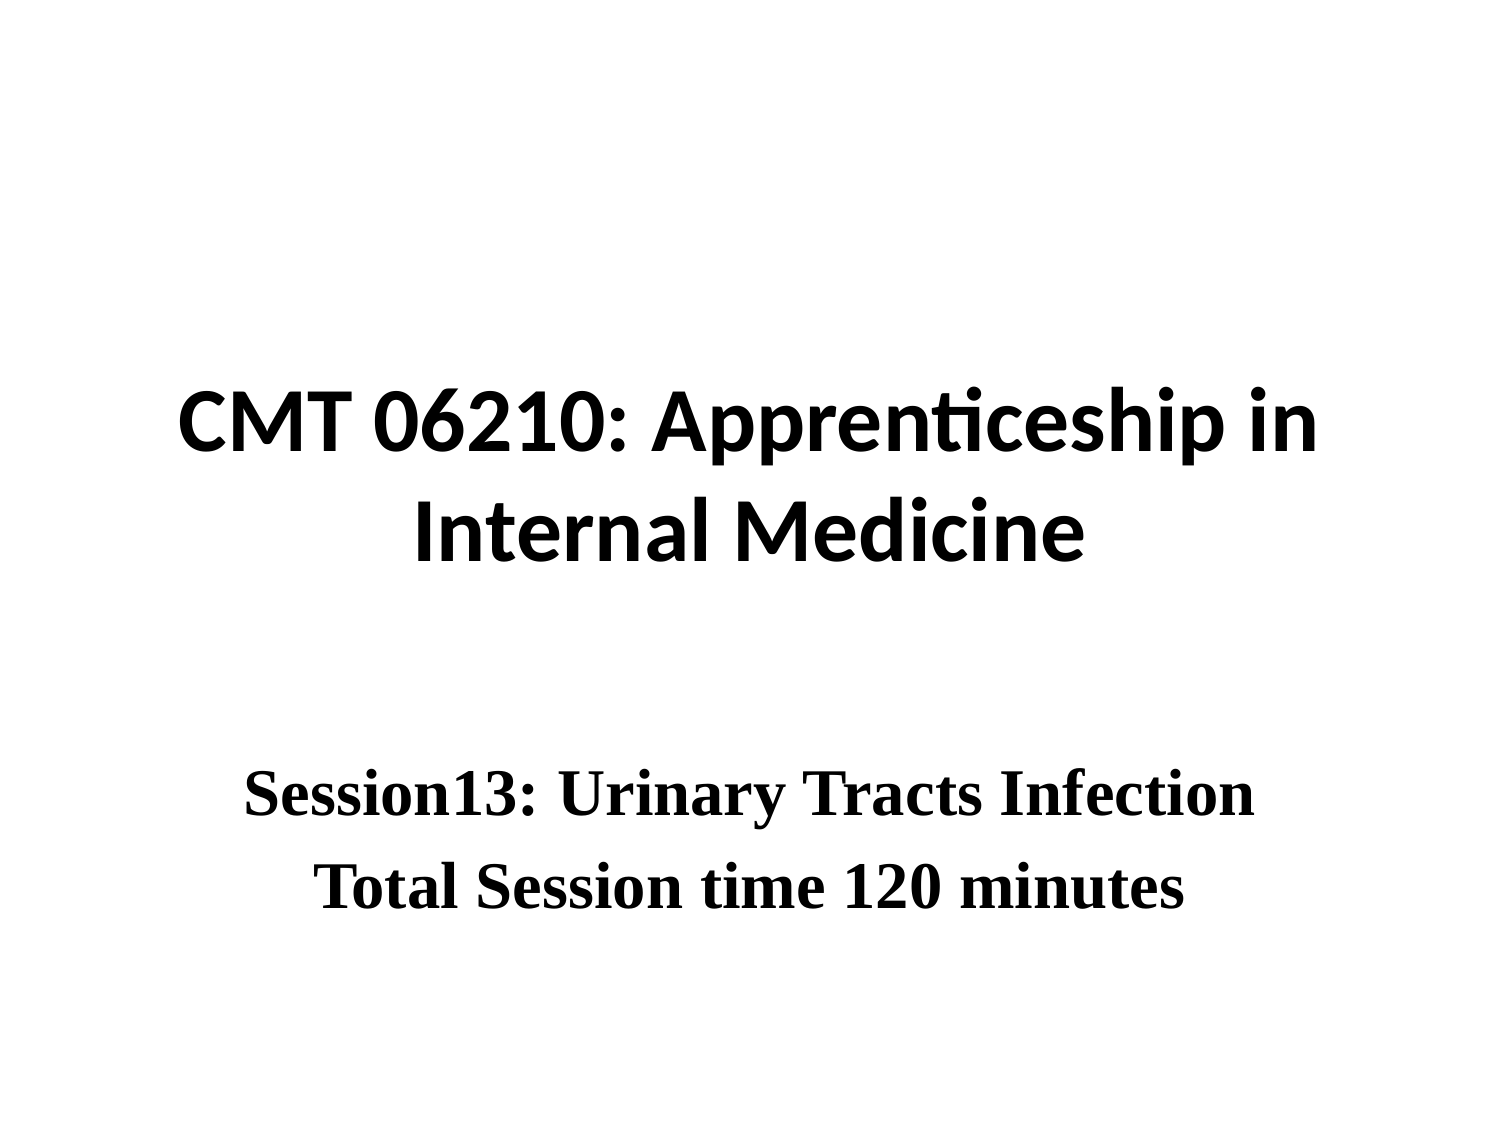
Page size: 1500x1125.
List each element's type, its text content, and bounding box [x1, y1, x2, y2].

subtitle Session13: Urinary Tracts Infection Total Session time 120 minutes [225, 637, 1275, 925]
title CMT 06210: Apprenticeship in Internal Medicine [112, 349, 1388, 591]
